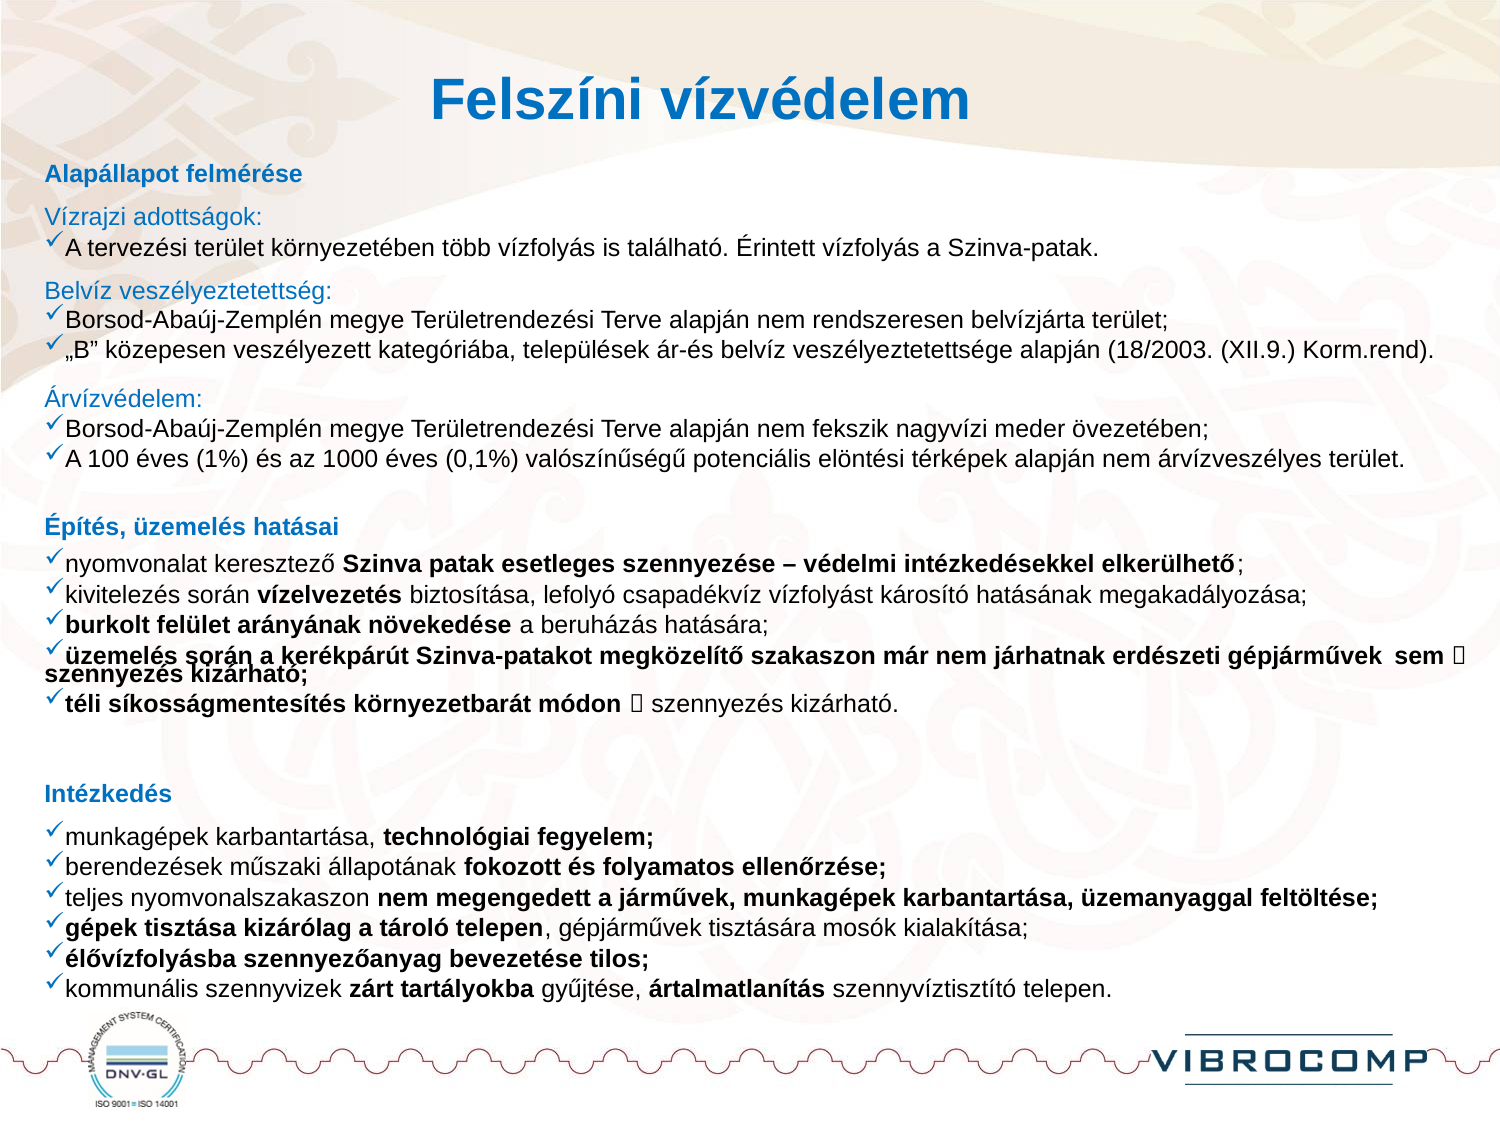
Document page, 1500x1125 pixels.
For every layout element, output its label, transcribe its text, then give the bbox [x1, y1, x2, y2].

list Alapállapot felmérése Vízrajzi adottságok: A tervezési terület környezetében több vízfolyás is található. Érintett vízfolyás a Szinva-patak. Belvíz veszélyeztetettség: Borsod-Abaúj-Zemplén megye Területrendezési Terve alapján nem rendszeresen belvízjárta terület; „B” közepesen veszélyezett kategóriába, települések ár-és belvíz veszélyeztetettsége alapján (18/2003. (XII.9.) Korm.rend). Árvízvédelem: Borsod-Abaúj-Zemplén megye Területrendezési Terve alapján nem fekszik nagyvízi meder övezetében; A 100 éves (1%) és az 1000 éves (0,1%) valószínűségű potenciális elöntési térképek alapján nem árvízveszélyes terület. Építés, üzemelés hatásai nyomvonalat keresztező Szinva patak esetleges szennyezése – védelmi intézkedésekkel elkerülhető; kivitelezés során vízelvezetés biztosítása, lefolyó csapadékvíz vízfolyást károsító hatásának megakadályozása; burkolt felület arányának növekedése a beruházás hatására; üzemelés során a kerékpárút Szinva-patakot megközelítő szakaszon már nem járhatnak erdészeti gépjárművek sem  szennyezés kizárható; téli síkosságmentesítés környezetbarát módon  szennyezés kizárható. Intézkedés munkagépek karbantartása, technológiai fegyelem; berendezések műszaki állapotának fokozott és folyamatos ellenőrzése; teljes nyomvonalszakaszon nem megengedett a járművek, munkagépek karbantartása, üzemanyaggal feltöltése; gépek tisztása kizárólag a tároló telepen, gépjárművek tisztására mosók kialakítása; élővízfolyásba szennyezőanyag bevezetése tilos; kommunális szennyvizek zárt tartályokba gyűjtése, ártalmatlanítás szennyvíztisztító telepen. [29, 160, 1483, 1005]
picture [0, 0, 1500, 1125]
title Felszíni vízvédelem [73, 25, 1329, 168]
